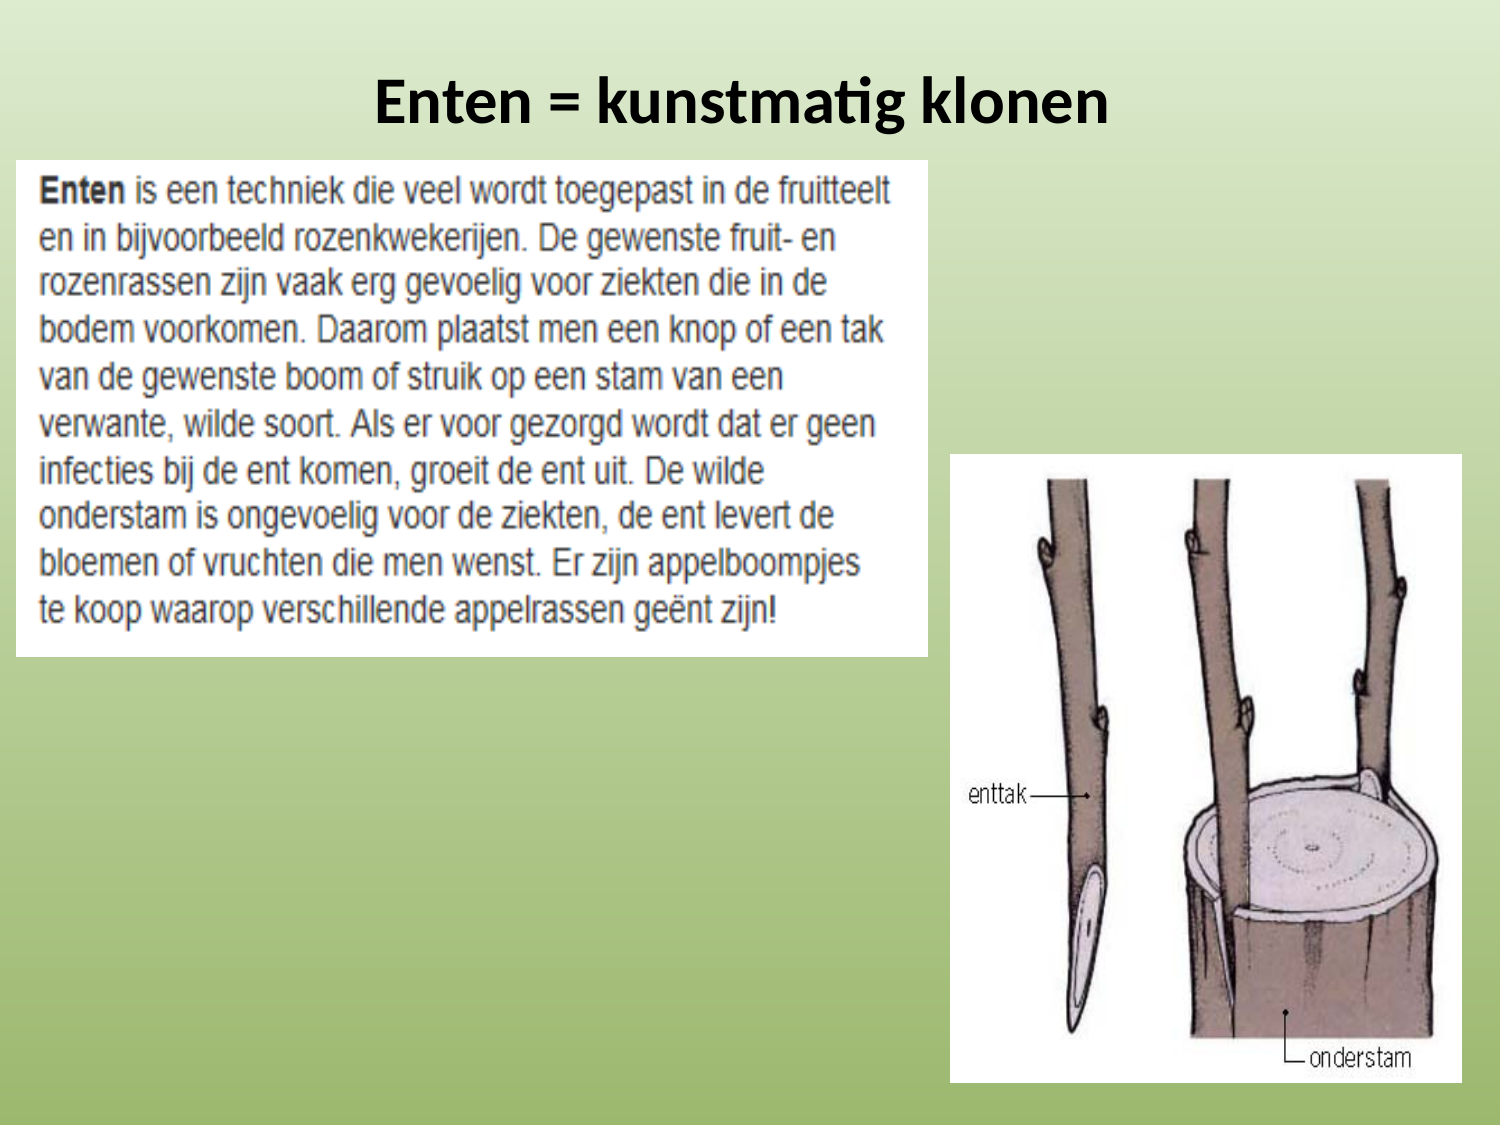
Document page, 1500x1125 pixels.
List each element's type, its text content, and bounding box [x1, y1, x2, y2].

picture [16, 160, 928, 658]
title Enten = kunstmatig klonen [75, 45, 1425, 149]
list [950, 453, 1463, 1083]
